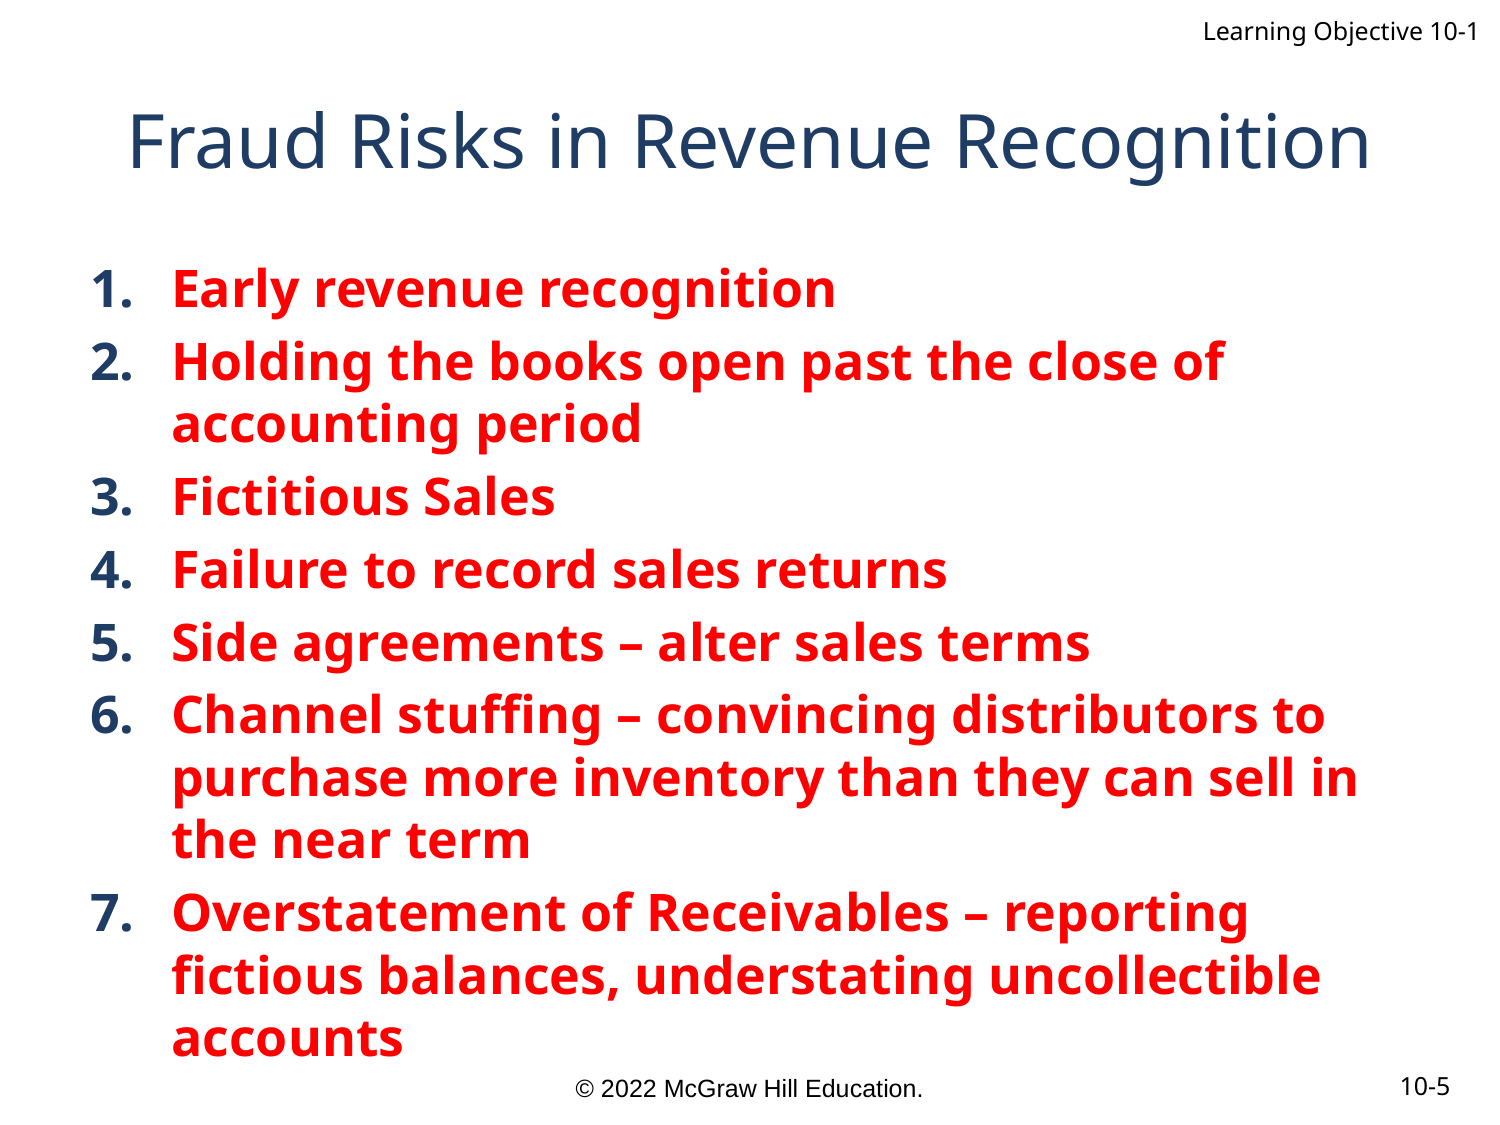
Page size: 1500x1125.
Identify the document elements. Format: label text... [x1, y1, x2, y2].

title Fraud Risks in Revenue Recognition [7, 45, 1493, 233]
list Early revenue recognition Holding the books open past the close of accounting period Fictitious Sales Failure to record sales returns Side agreements – alter sales terms Channel stuffing – convincing distributors to purchase more inventory than they can sell in the near term Overstatement of Receivables – reporting fictious balances, understating uncollectible accounts [75, 174, 1425, 1080]
list Learning Objective 10-1 [908, 1, 1496, 60]
